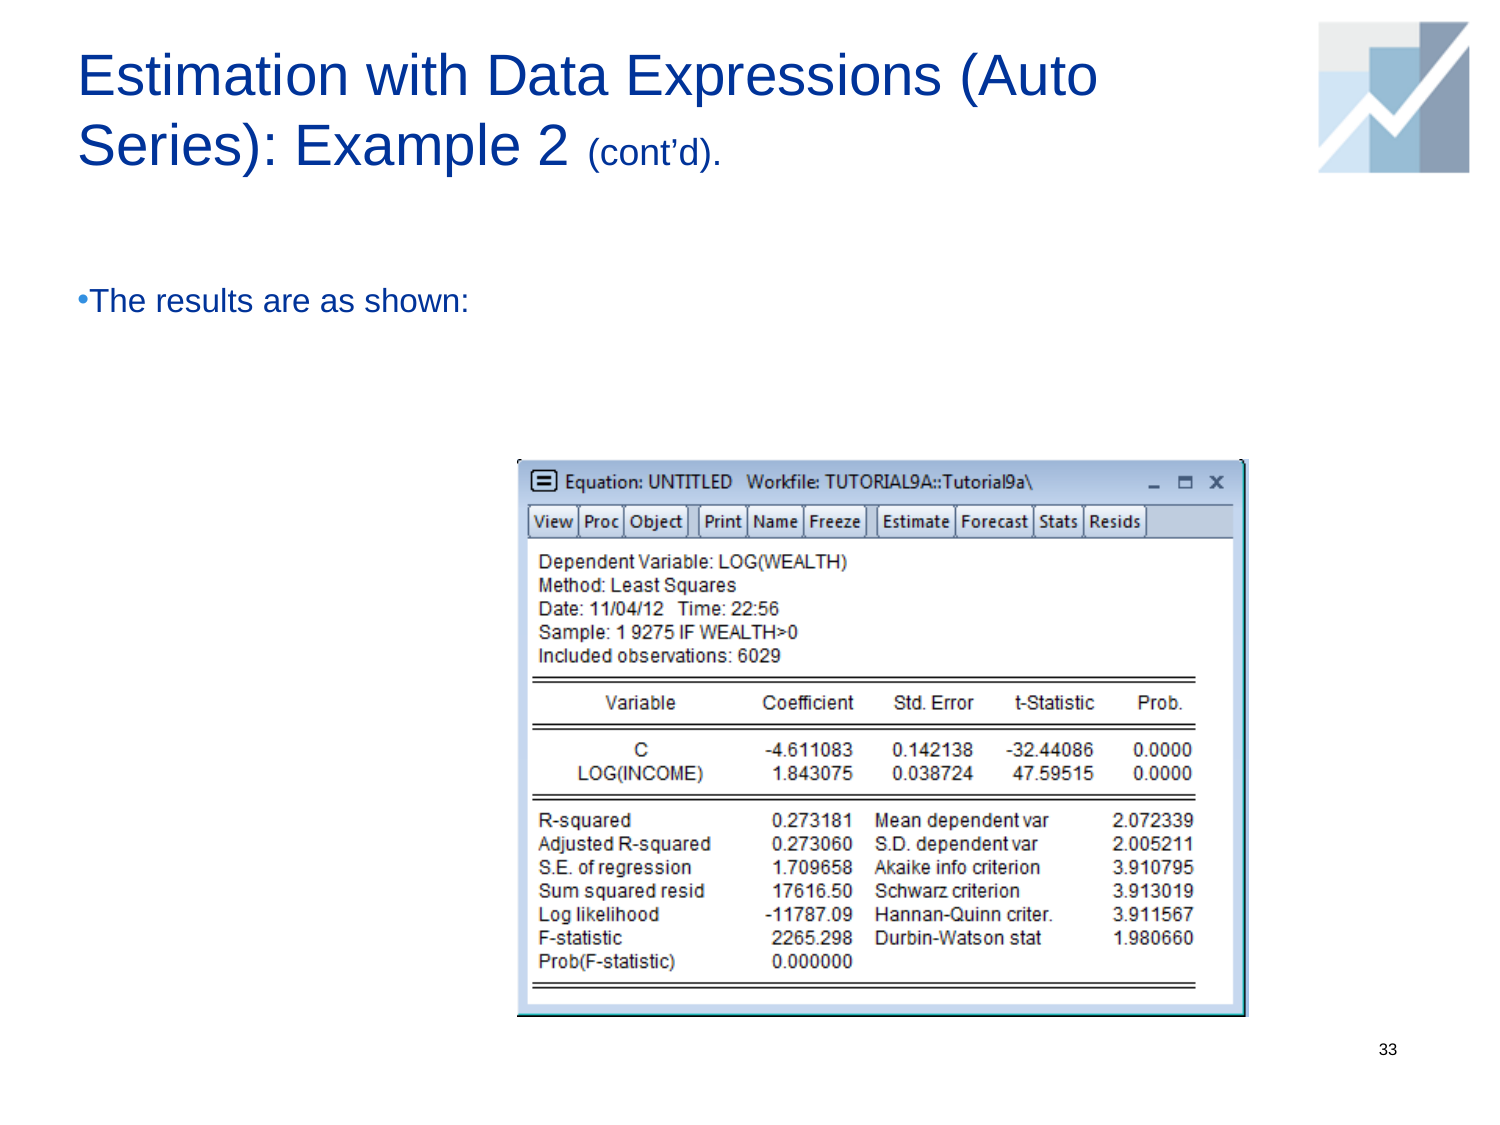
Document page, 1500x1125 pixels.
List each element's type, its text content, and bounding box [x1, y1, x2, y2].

slide_number 33 [1262, 1015, 1413, 1067]
text_box The results are as shown: [62, 271, 1500, 373]
picture [517, 459, 1250, 1017]
picture [1300, 11, 1479, 181]
title Estimation with Data Expressions (Auto Series): Example 2 (cont’d). [62, 0, 1297, 185]
